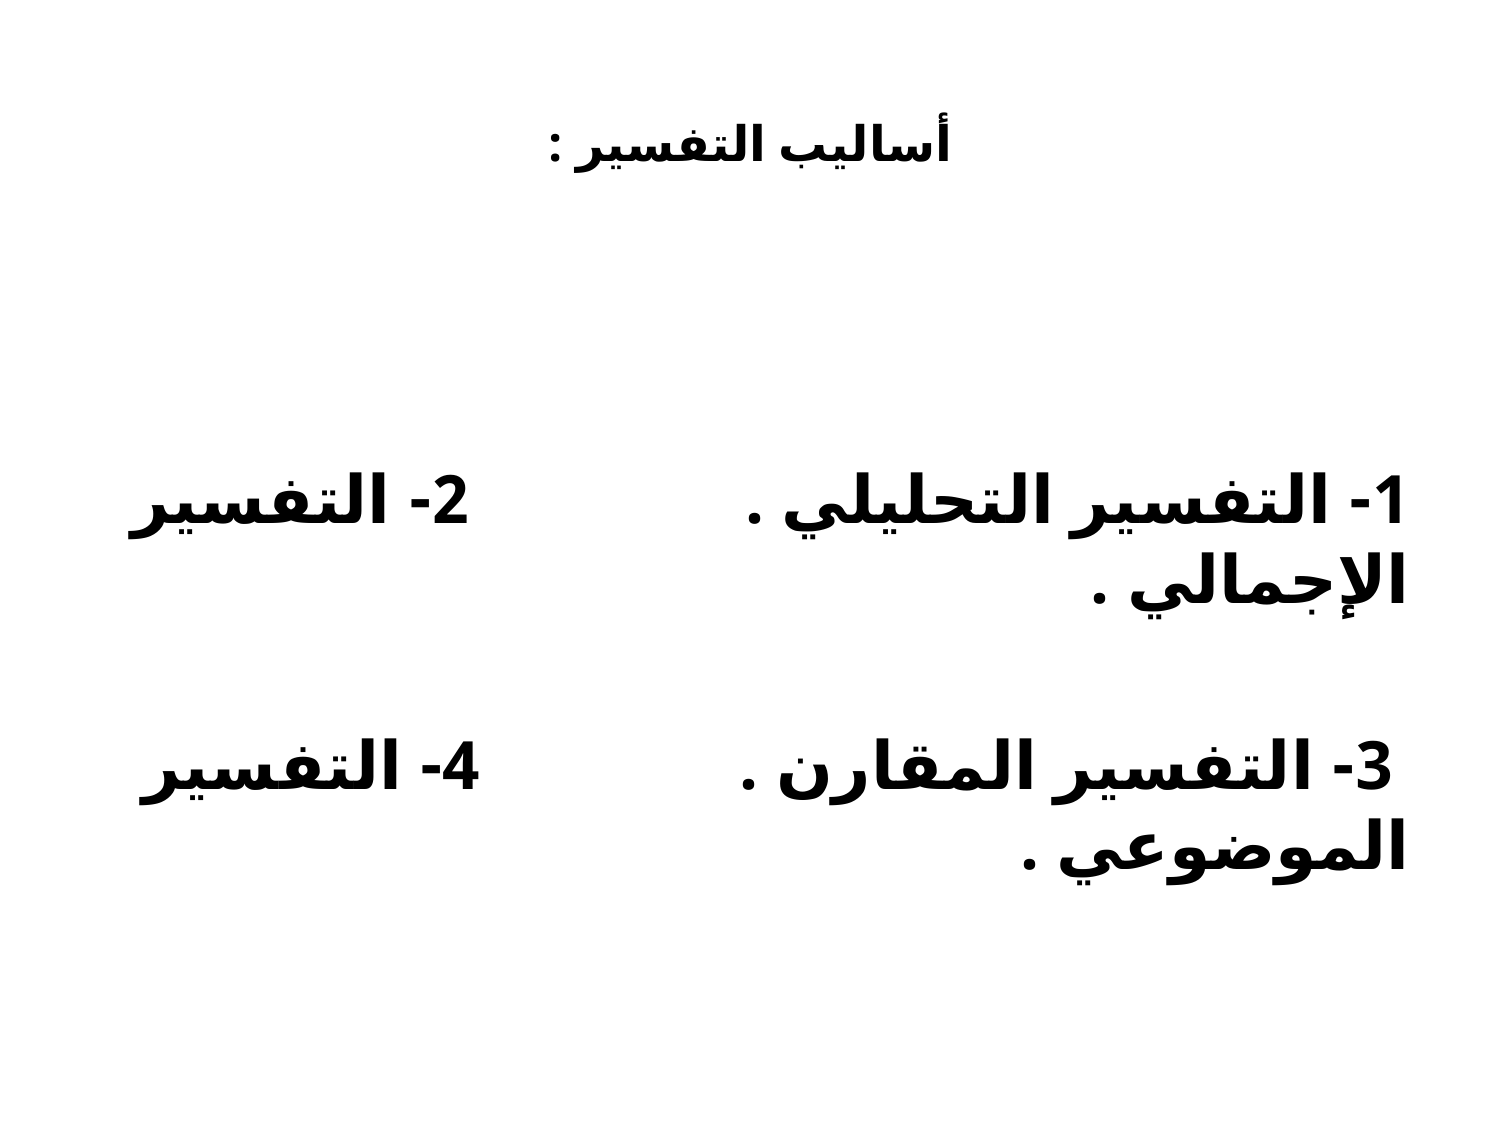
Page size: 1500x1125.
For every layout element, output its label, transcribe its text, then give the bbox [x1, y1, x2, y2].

title أساليب التفسير : [75, 45, 1425, 233]
list 1- التفسير التحليلي . 2- التفسير الإجمالي . 3- التفسير المقارن . 4- التفسير الموضوعي . [75, 262, 1425, 1005]
